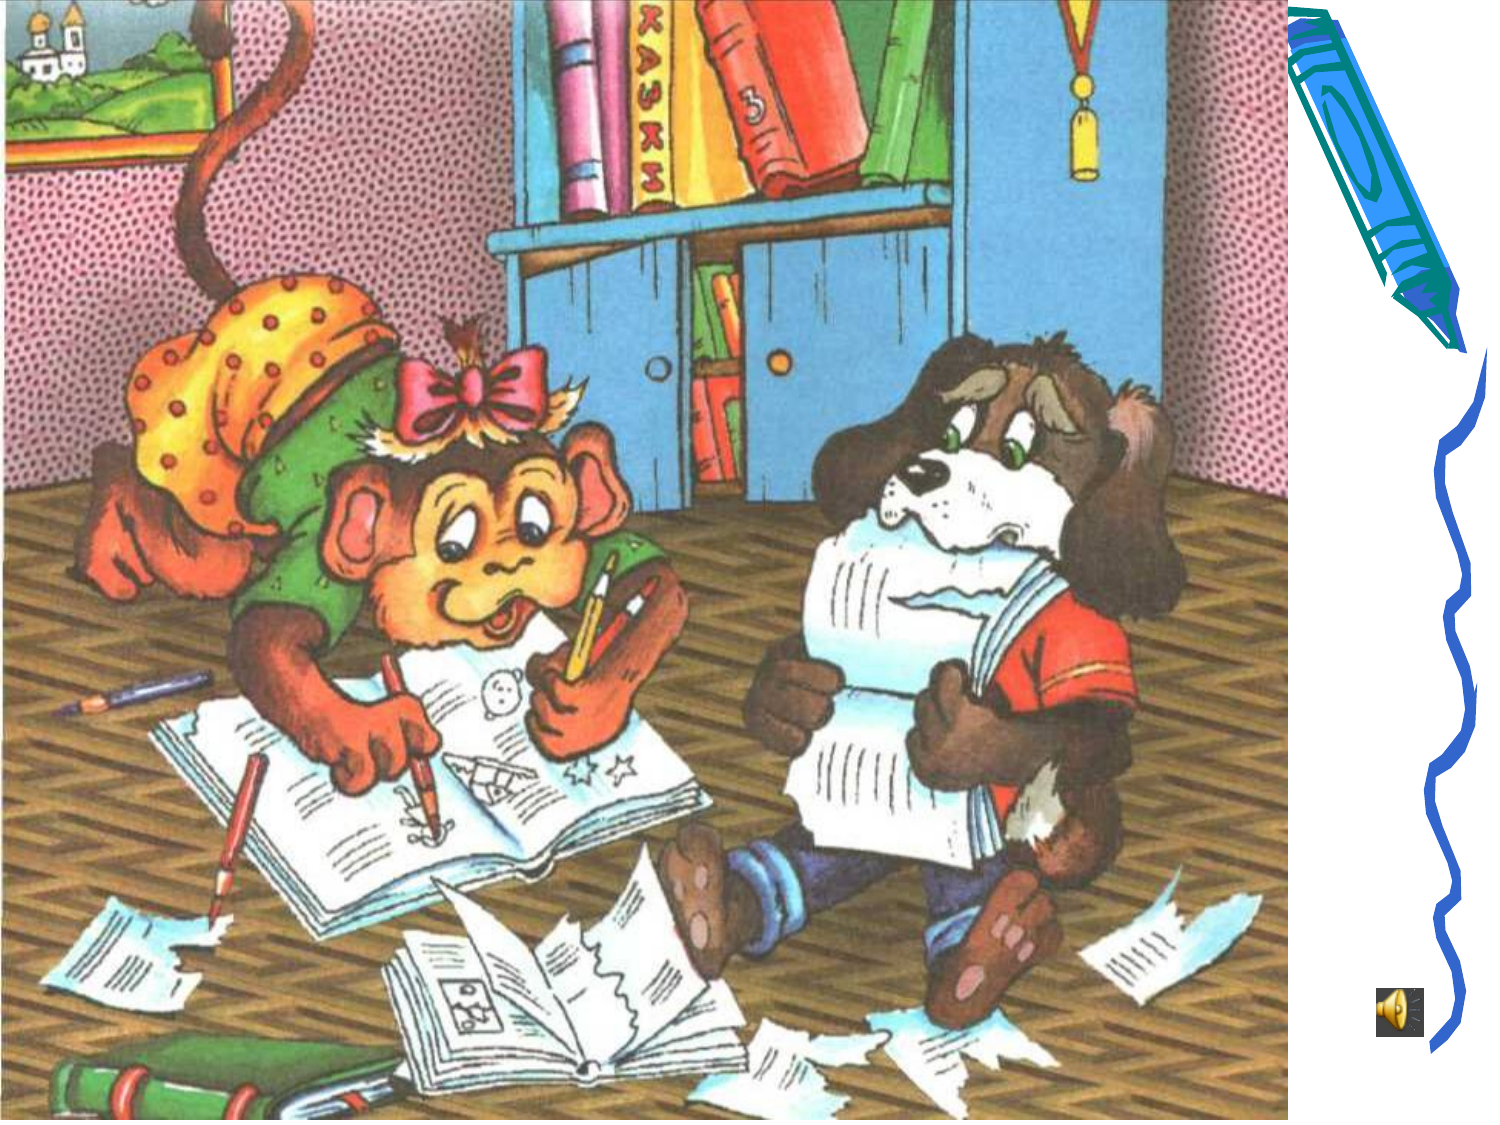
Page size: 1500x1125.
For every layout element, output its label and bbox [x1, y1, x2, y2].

picture [1374, 987, 1426, 1038]
picture [0, 0, 1288, 1120]
